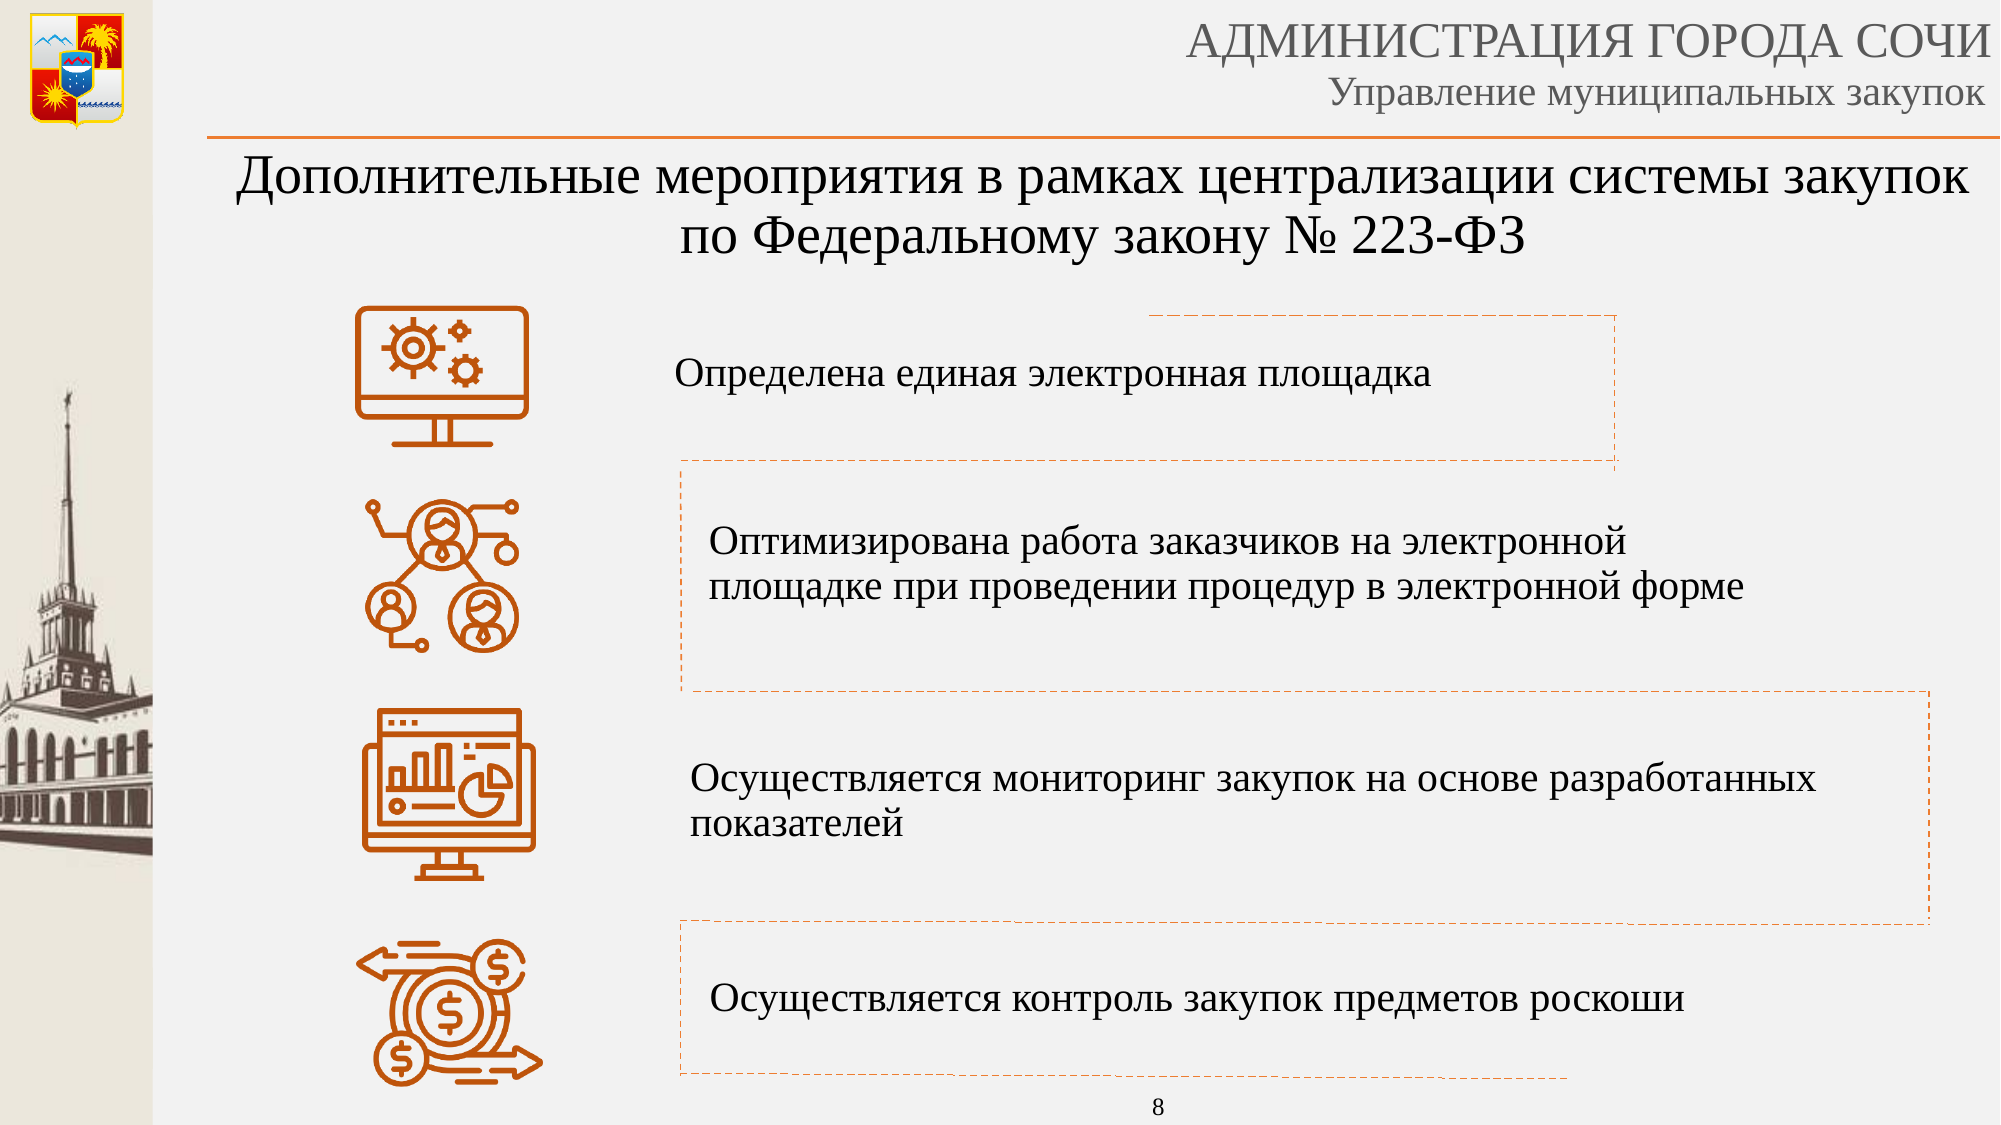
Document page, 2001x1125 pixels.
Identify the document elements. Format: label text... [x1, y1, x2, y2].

picture [365, 499, 519, 653]
text_box Определена единая электронная площадка [659, 343, 1548, 411]
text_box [680, 1073, 1567, 1079]
picture [356, 919, 543, 1106]
text_box Дополнительные мероприятия в рамках централизации системы закупок по Федеральному закону № 223-ФЗ [207, 133, 2000, 278]
text_box Оптимизирована работа заказчиков на электронной площадке при проведении процедур в электронной форме [693, 511, 1765, 635]
slide_number 8 [933, 1079, 1384, 1125]
picture [0, 215, 153, 967]
picture [13, 0, 140, 143]
picture [355, 291, 529, 461]
text_box Осуществляется мониторинг закупок на основе разработанных показателей [674, 747, 1837, 900]
text_box Осуществляется контроль закупок предметов роскоши [694, 967, 1857, 1057]
picture [362, 708, 536, 881]
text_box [680, 920, 1930, 926]
